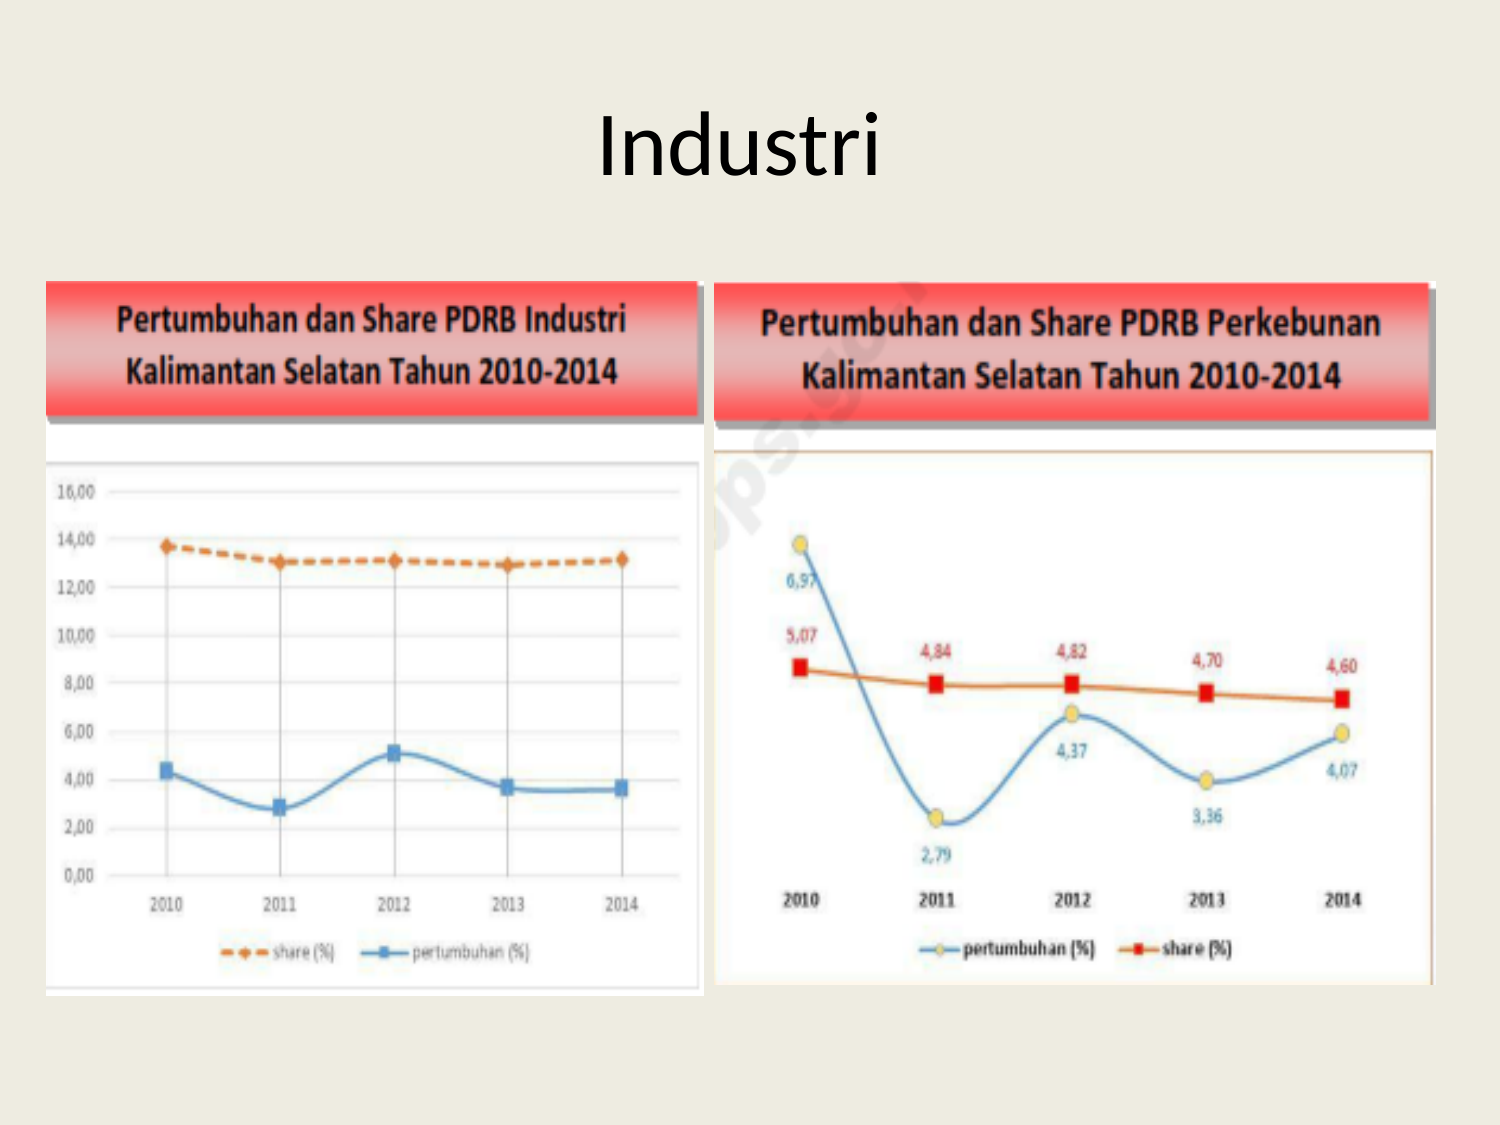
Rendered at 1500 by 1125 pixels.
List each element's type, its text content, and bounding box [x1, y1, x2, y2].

picture [714, 280, 1437, 985]
picture [46, 280, 704, 997]
title Industri [75, 45, 1425, 233]
